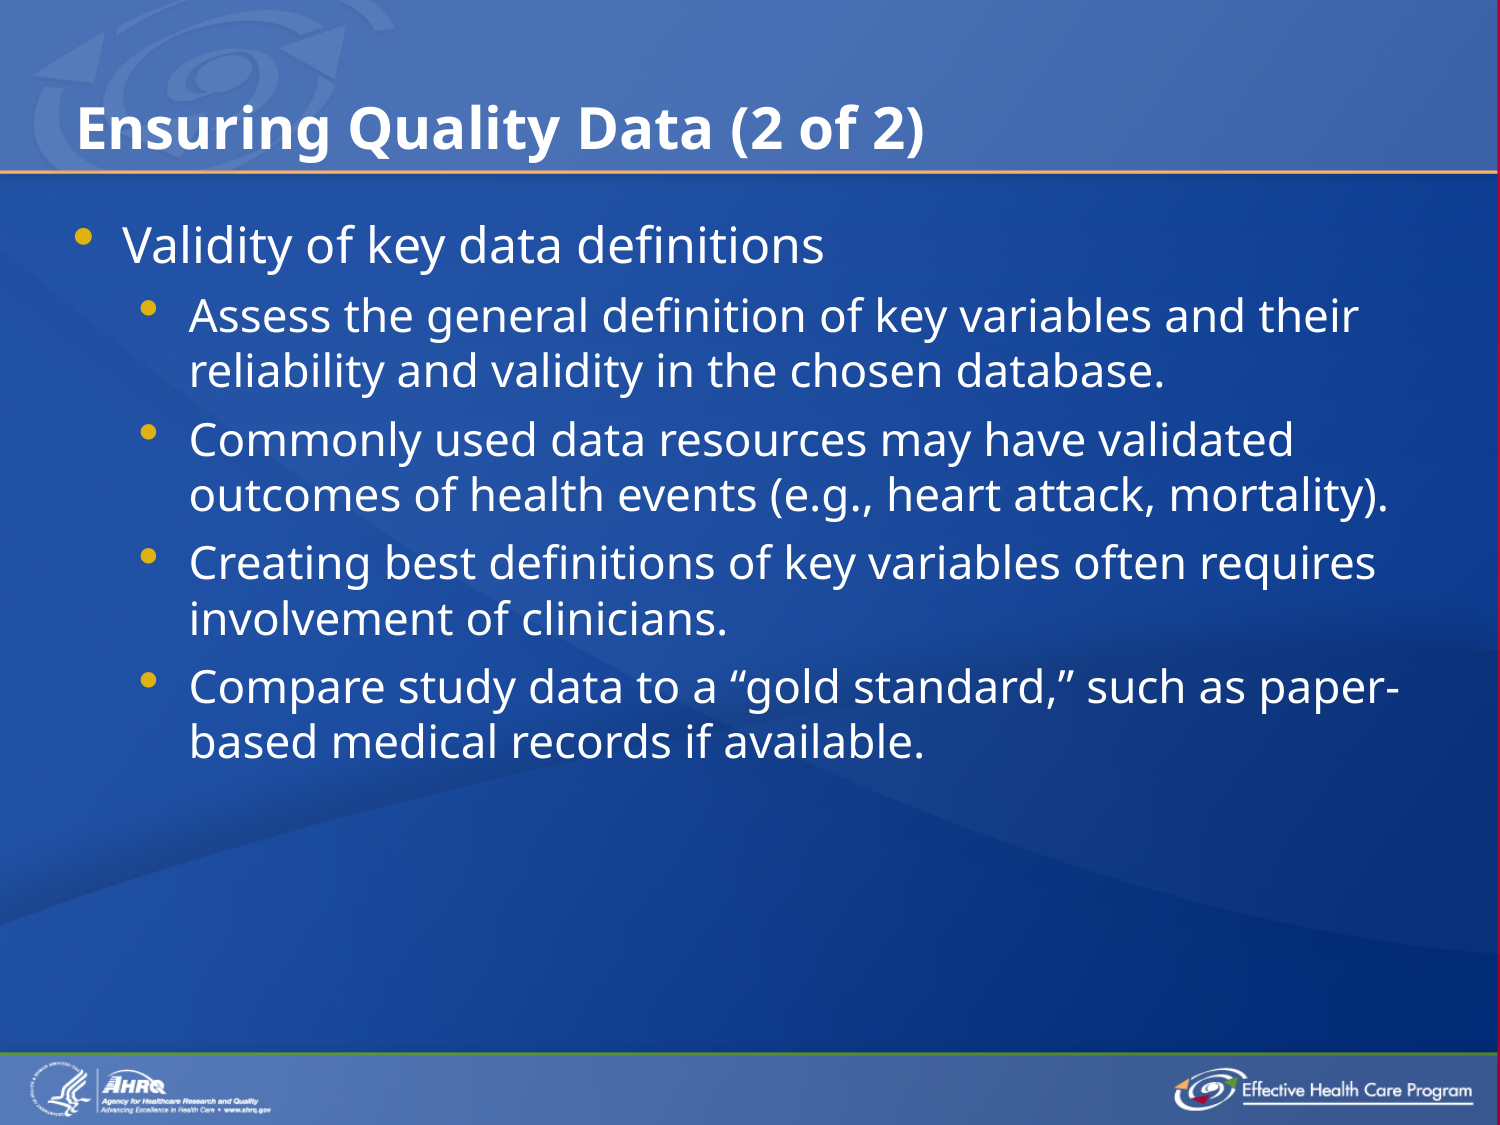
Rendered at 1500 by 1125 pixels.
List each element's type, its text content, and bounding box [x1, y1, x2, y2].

title Ensuring Quality Data (2 of 2) [75, 21, 1425, 163]
list Validity of key data definitions Assess the general definition of key variables and their reliability and validity in the chosen database. Commonly used data resources may have validated outcomes of health events (e.g., heart attack, mortality). Creating best definitions of key variables often requires involvement of clinicians. Compare study data to a “gold standard,” such as paper-based medical records if available. [75, 213, 1425, 1005]
picture [0, 0, 1500, 1125]
